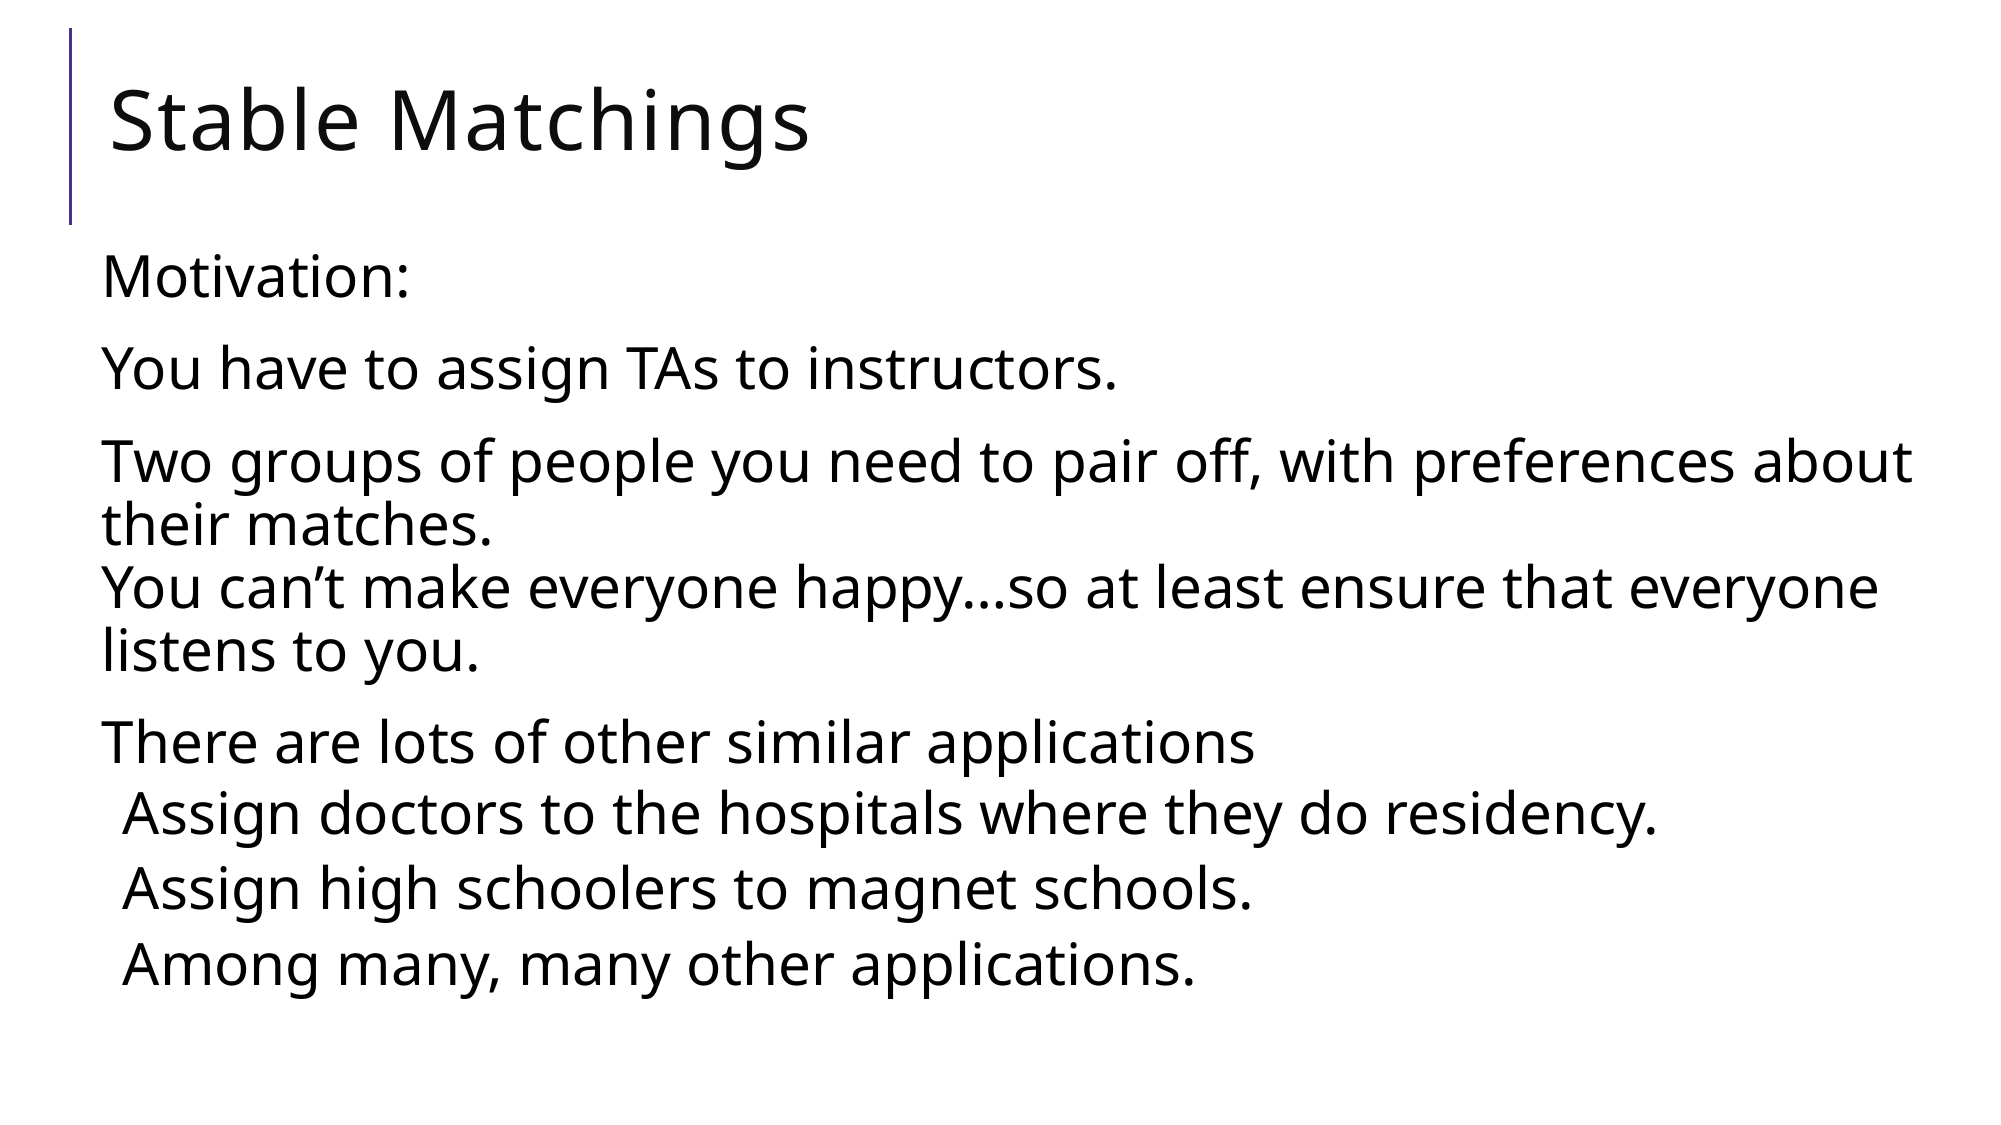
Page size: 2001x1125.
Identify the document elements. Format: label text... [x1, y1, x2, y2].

title Stable Matchings [94, 43, 1930, 210]
list Motivation: You have to assign TAs to instructors. Two groups of people you need to pair off, with preferences about their matches. You can’t make everyone happy…so at least ensure that everyone listens to you. There are lots of other similar applications Assign doctors to the hospitals where they do residency. Assign high schoolers to magnet schools. Among many, many other applications. [94, 240, 1930, 1035]
